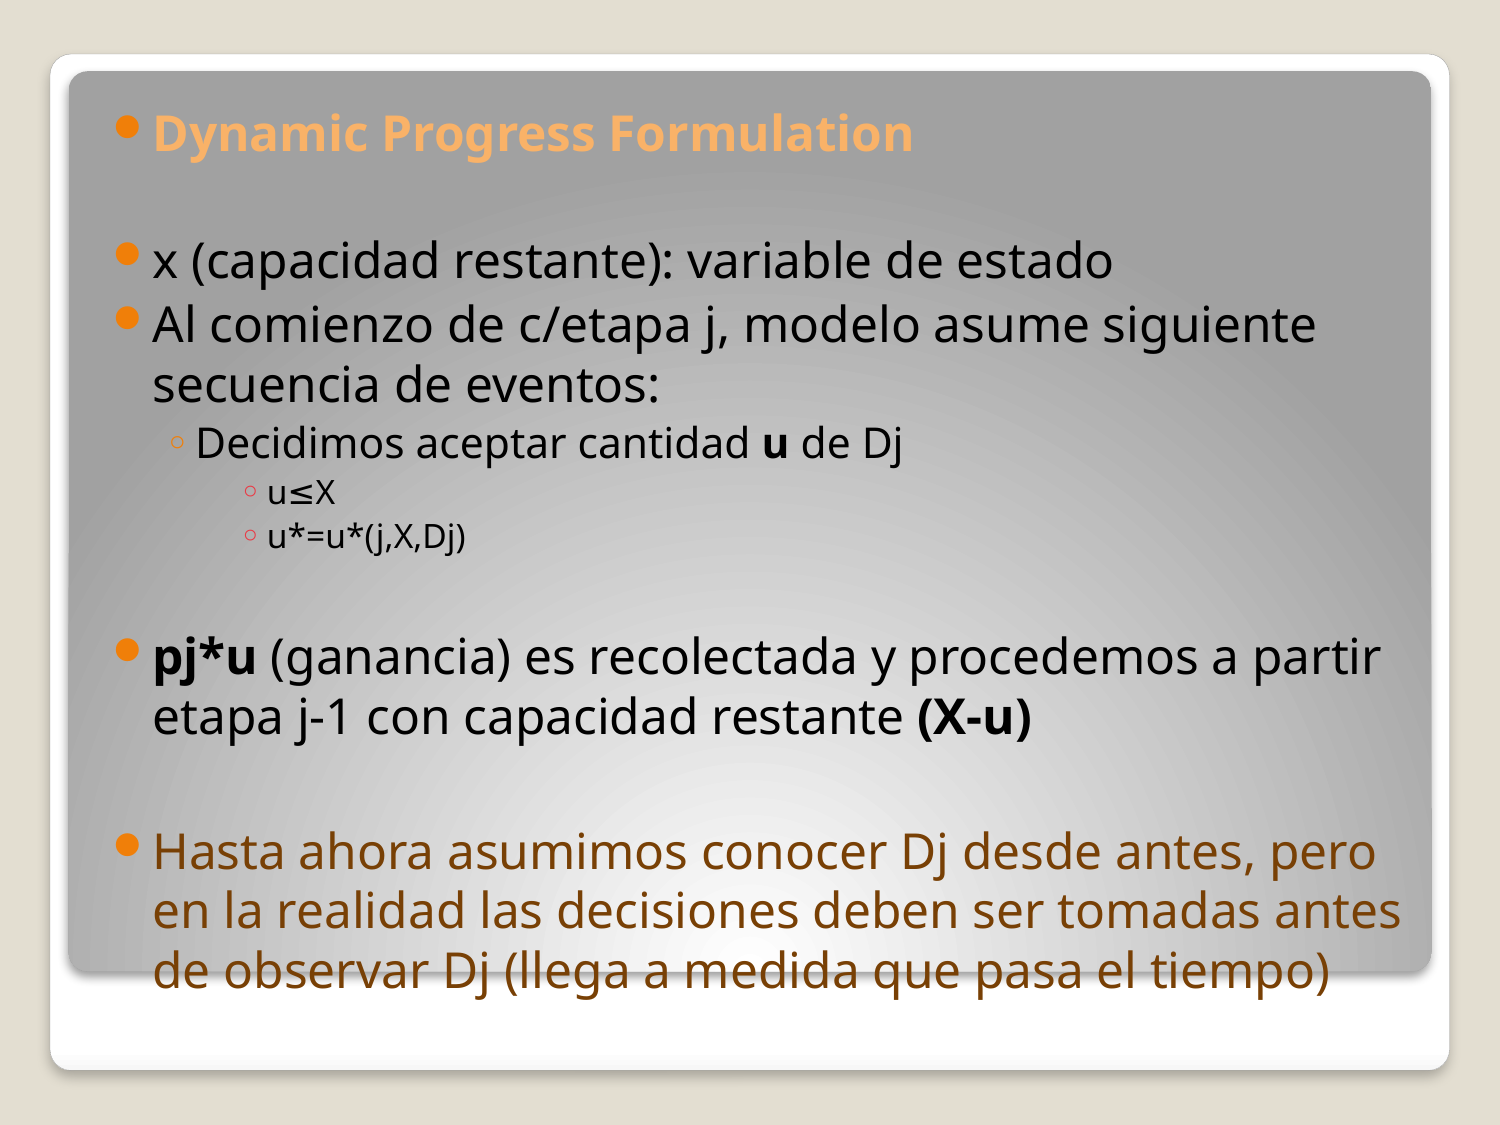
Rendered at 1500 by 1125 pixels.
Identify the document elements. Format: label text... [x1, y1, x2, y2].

list Dynamic Progress Formulation x (capacidad restante): variable de estado Al comienzo de c/etapa j, modelo asume siguiente secuencia de eventos: Decidimos aceptar cantidad u de Dj u≤X u*=u*(j,X,Dj) pj*u (ganancia) es recolectada y procedemos a partir etapa j-1 con capacidad restante (X-u) Hasta ahora asumimos conocer Dj desde antes, pero en la realidad las decisiones deben ser tomadas antes de observar Dj (llega a medida que pasa el tiempo) [82, 86, 1425, 1050]
